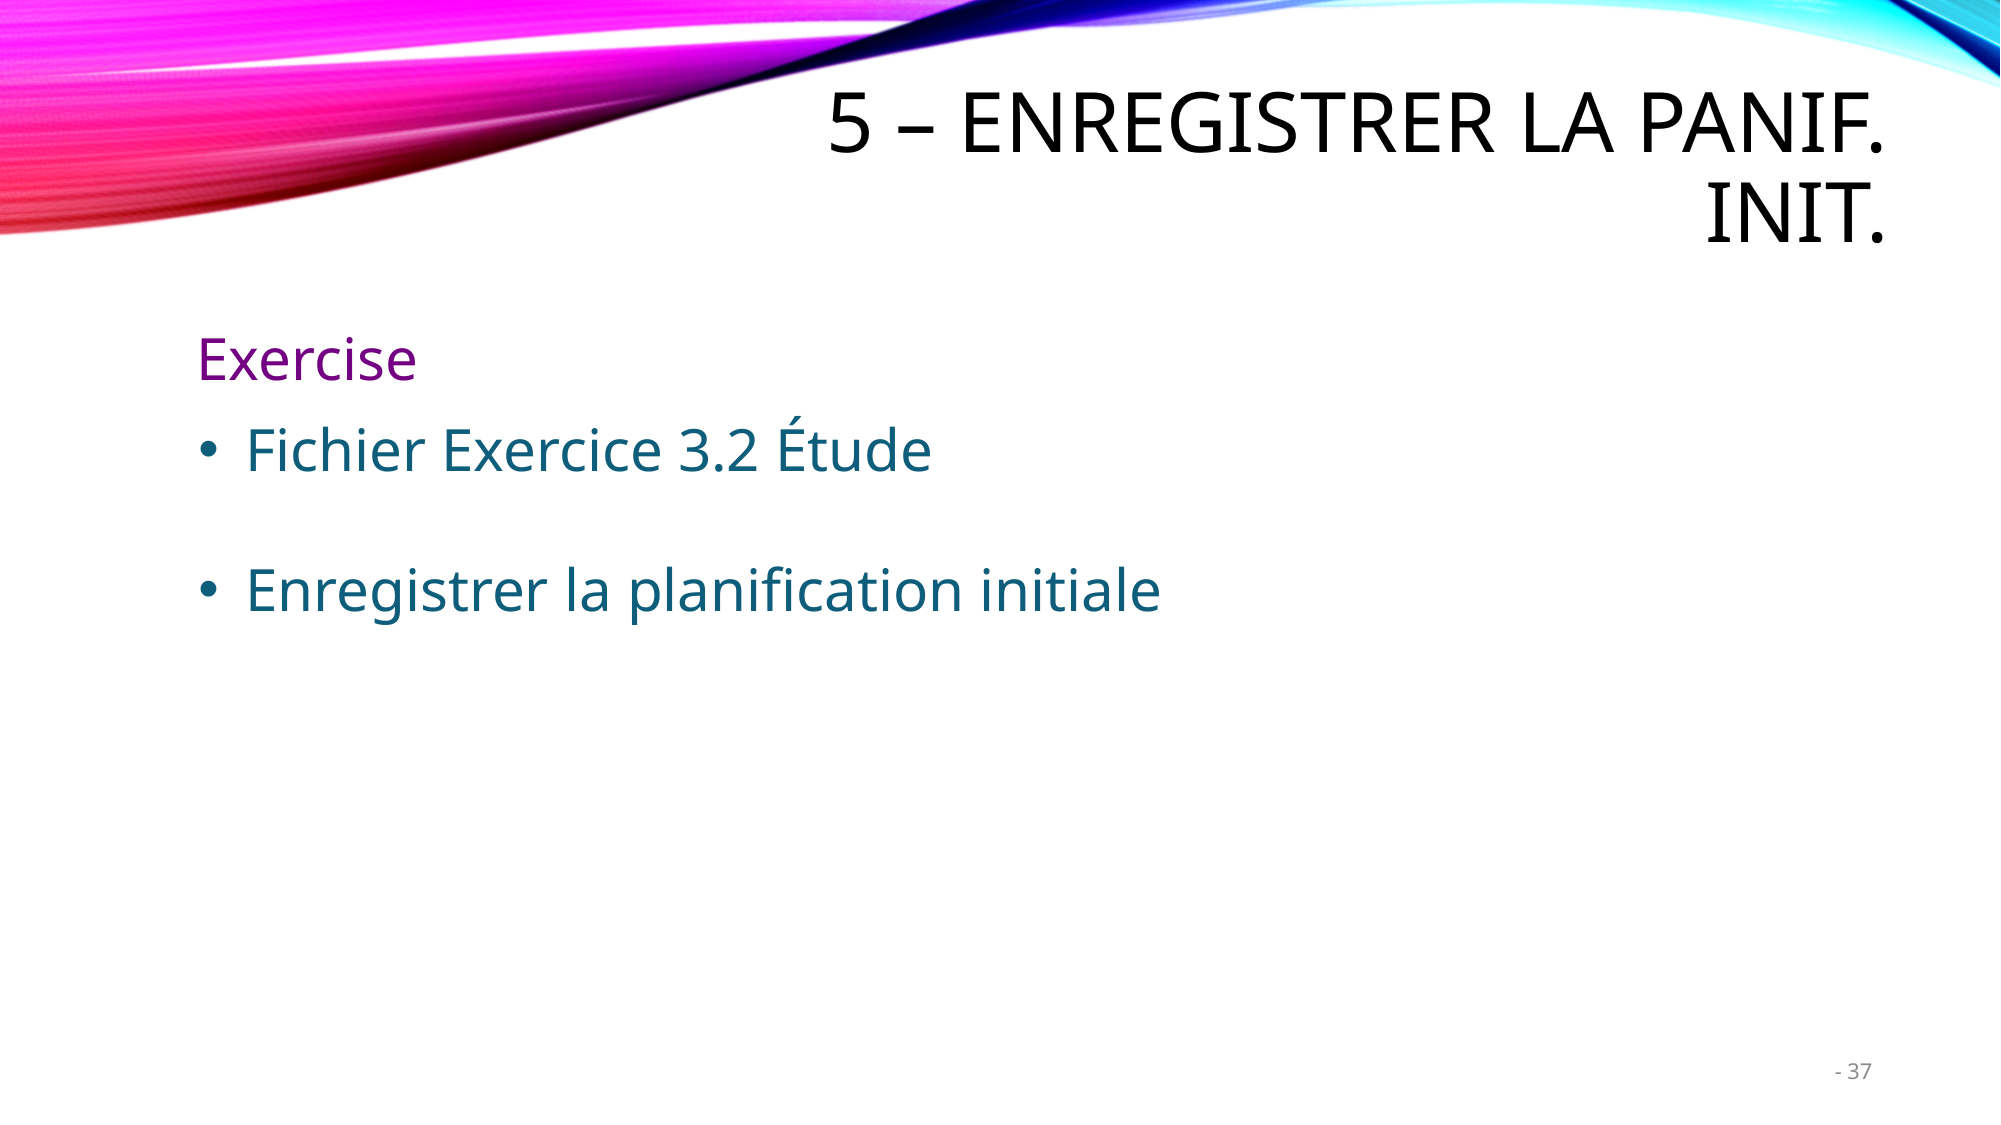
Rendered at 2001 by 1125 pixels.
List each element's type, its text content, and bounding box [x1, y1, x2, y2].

text_box Fichier Exercice 3.2 Étude Enregistrer la planification initiale [183, 406, 1606, 631]
text_box Exercise [181, 244, 1868, 399]
title 5 – Enregistrer la panif. init. [638, 64, 1904, 277]
picture [0, 0, 2000, 237]
picture [1910, 0, 2000, 45]
slide_number 37 [1808, 1042, 1888, 1103]
picture [1890, 0, 2000, 75]
